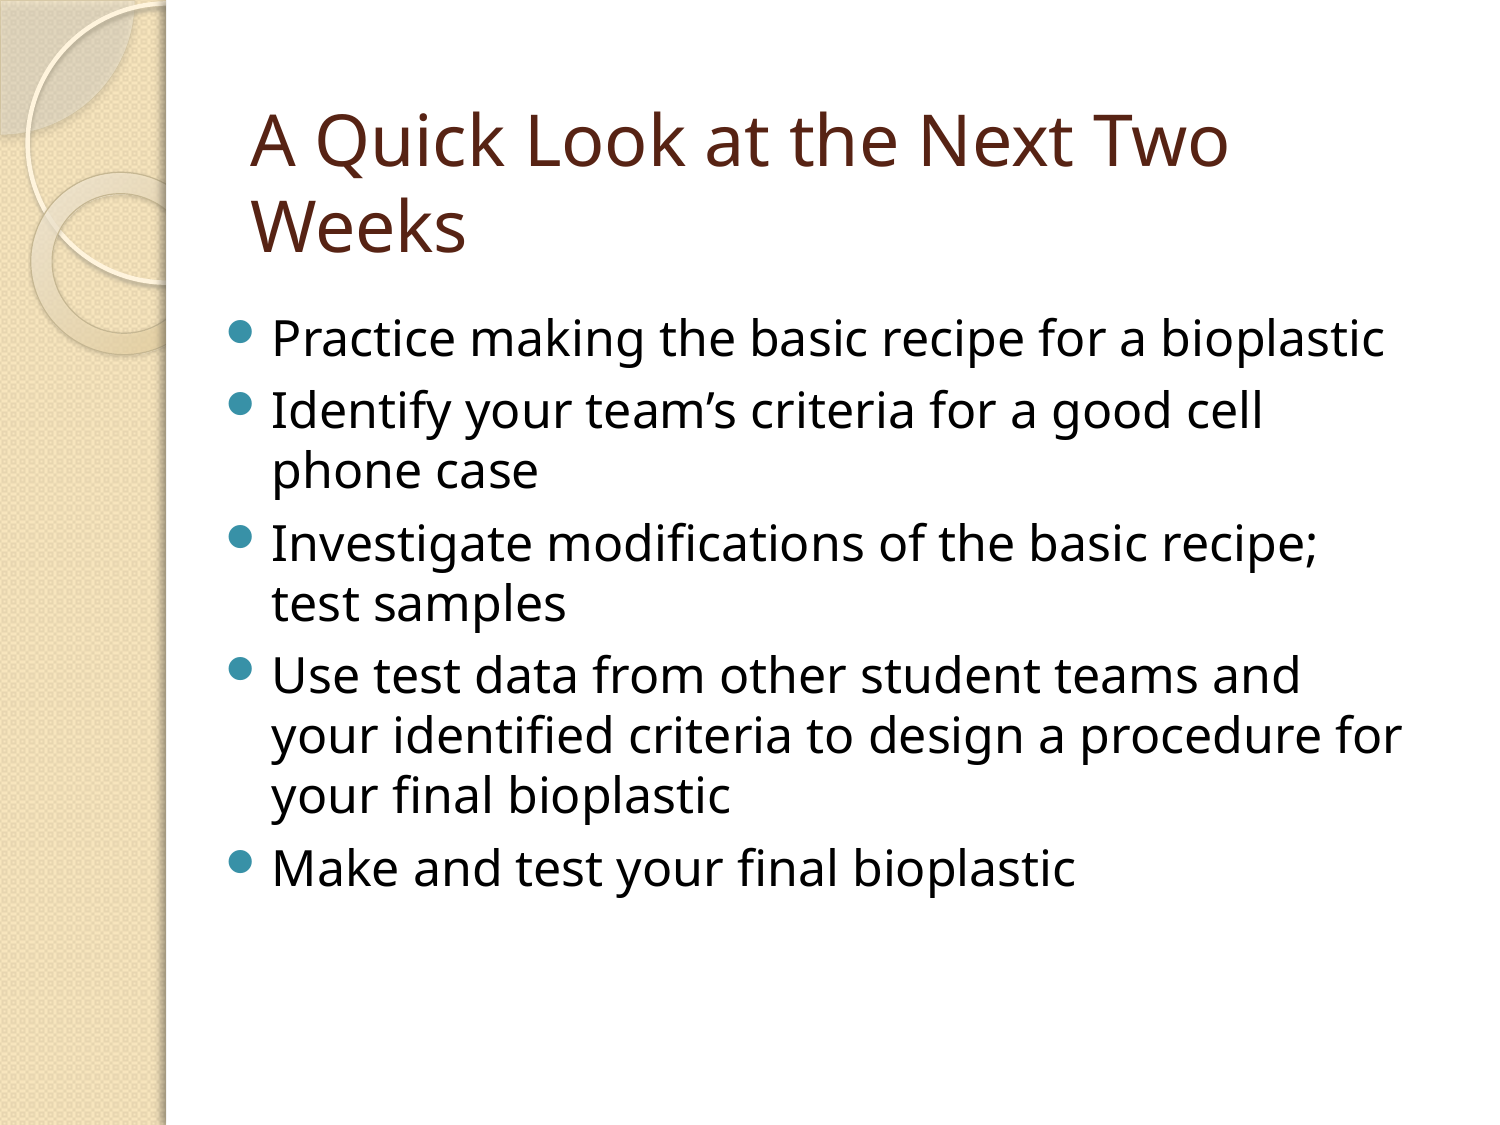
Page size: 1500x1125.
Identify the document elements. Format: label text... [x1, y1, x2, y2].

list Practice making the basic recipe for a bioplastic Identify your team’s criteria for a good cell phone case Investigate modifications of the basic recipe; test samples Use test data from other student teams and your identified criteria to design a procedure for your final bioplastic Make and test your final bioplastic [197, 299, 1428, 1087]
title A Quick Look at the Next Two Weeks [235, 87, 1466, 275]
